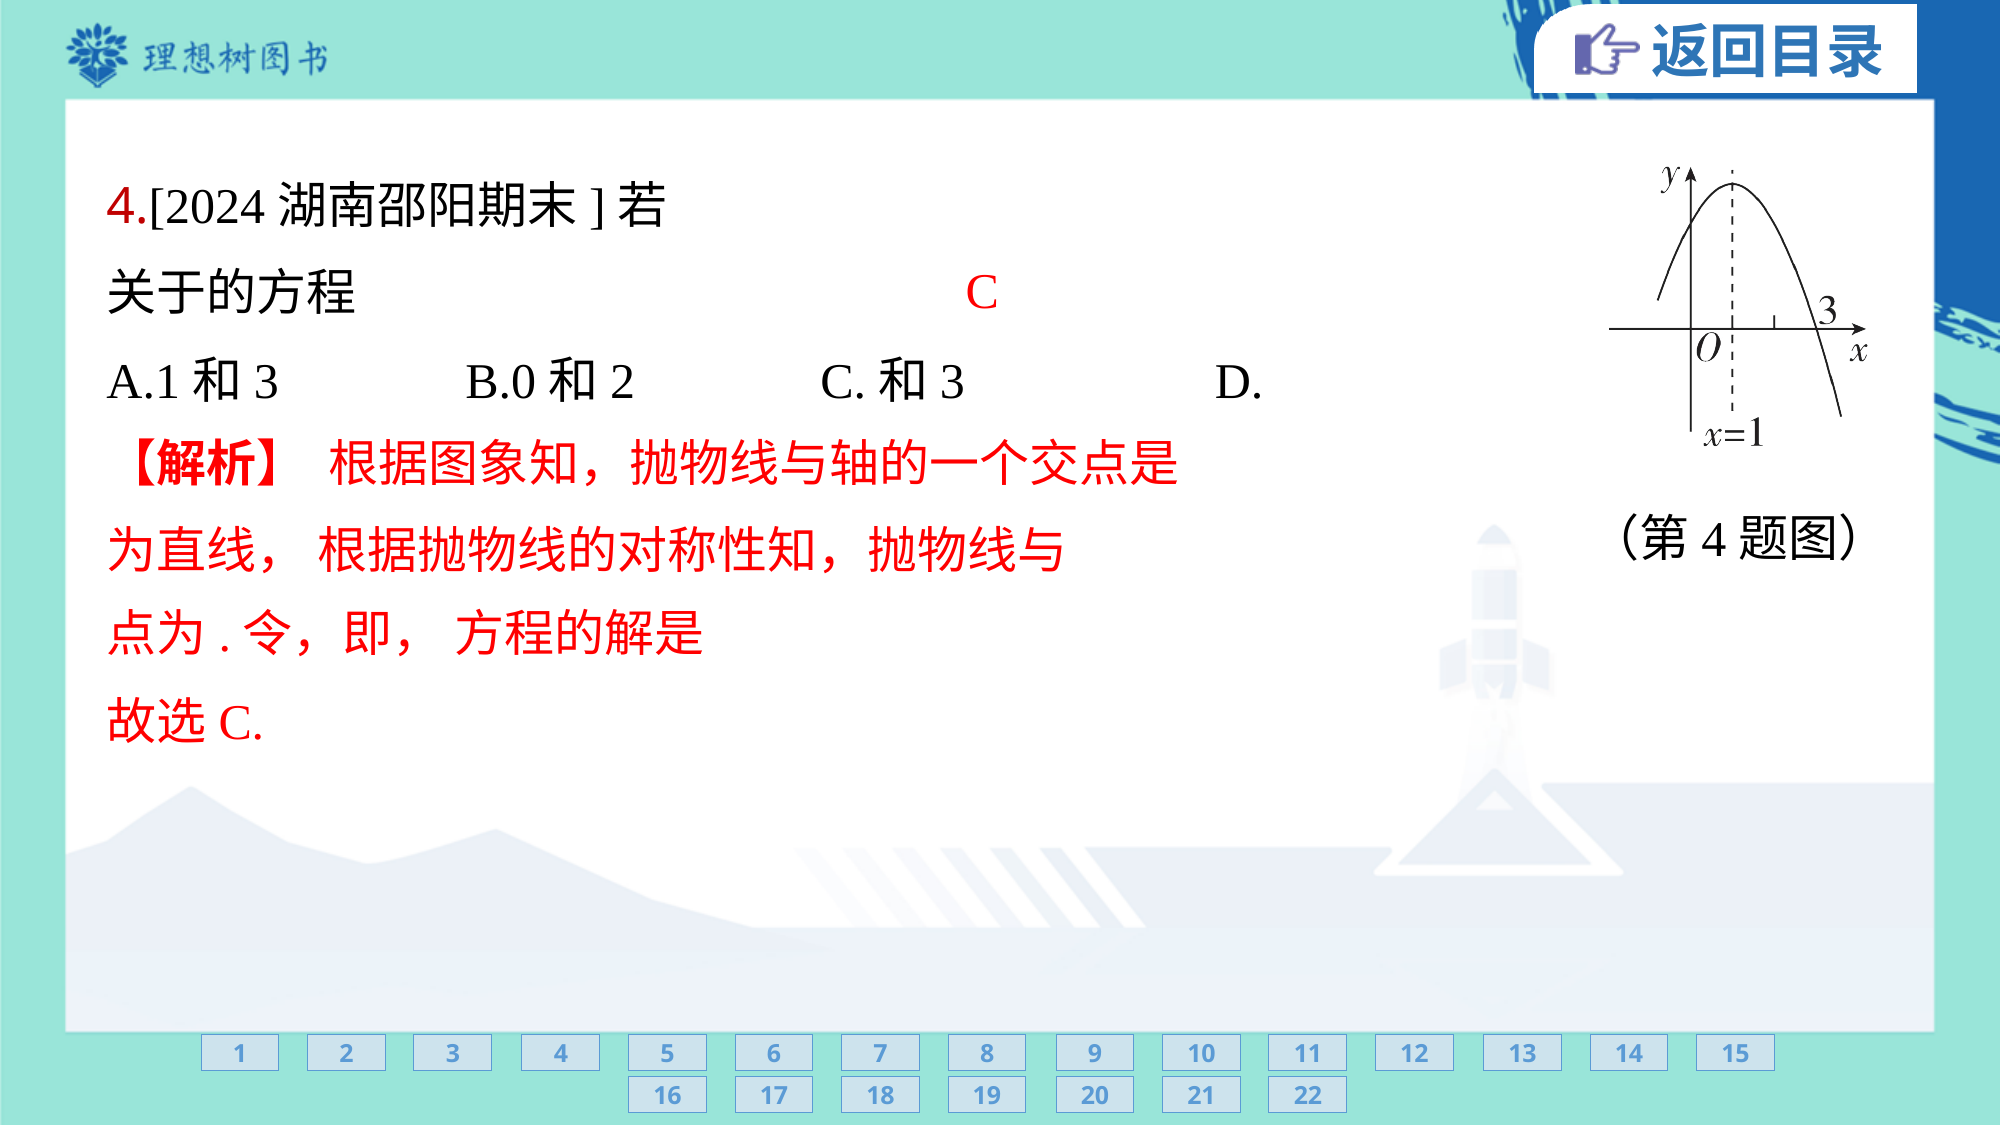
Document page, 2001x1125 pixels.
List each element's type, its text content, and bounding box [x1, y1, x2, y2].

text_box （第4题图） [1595, 478, 1882, 626]
text_box C [947, 231, 1017, 310]
picture [0, 0, 2000, 1125]
